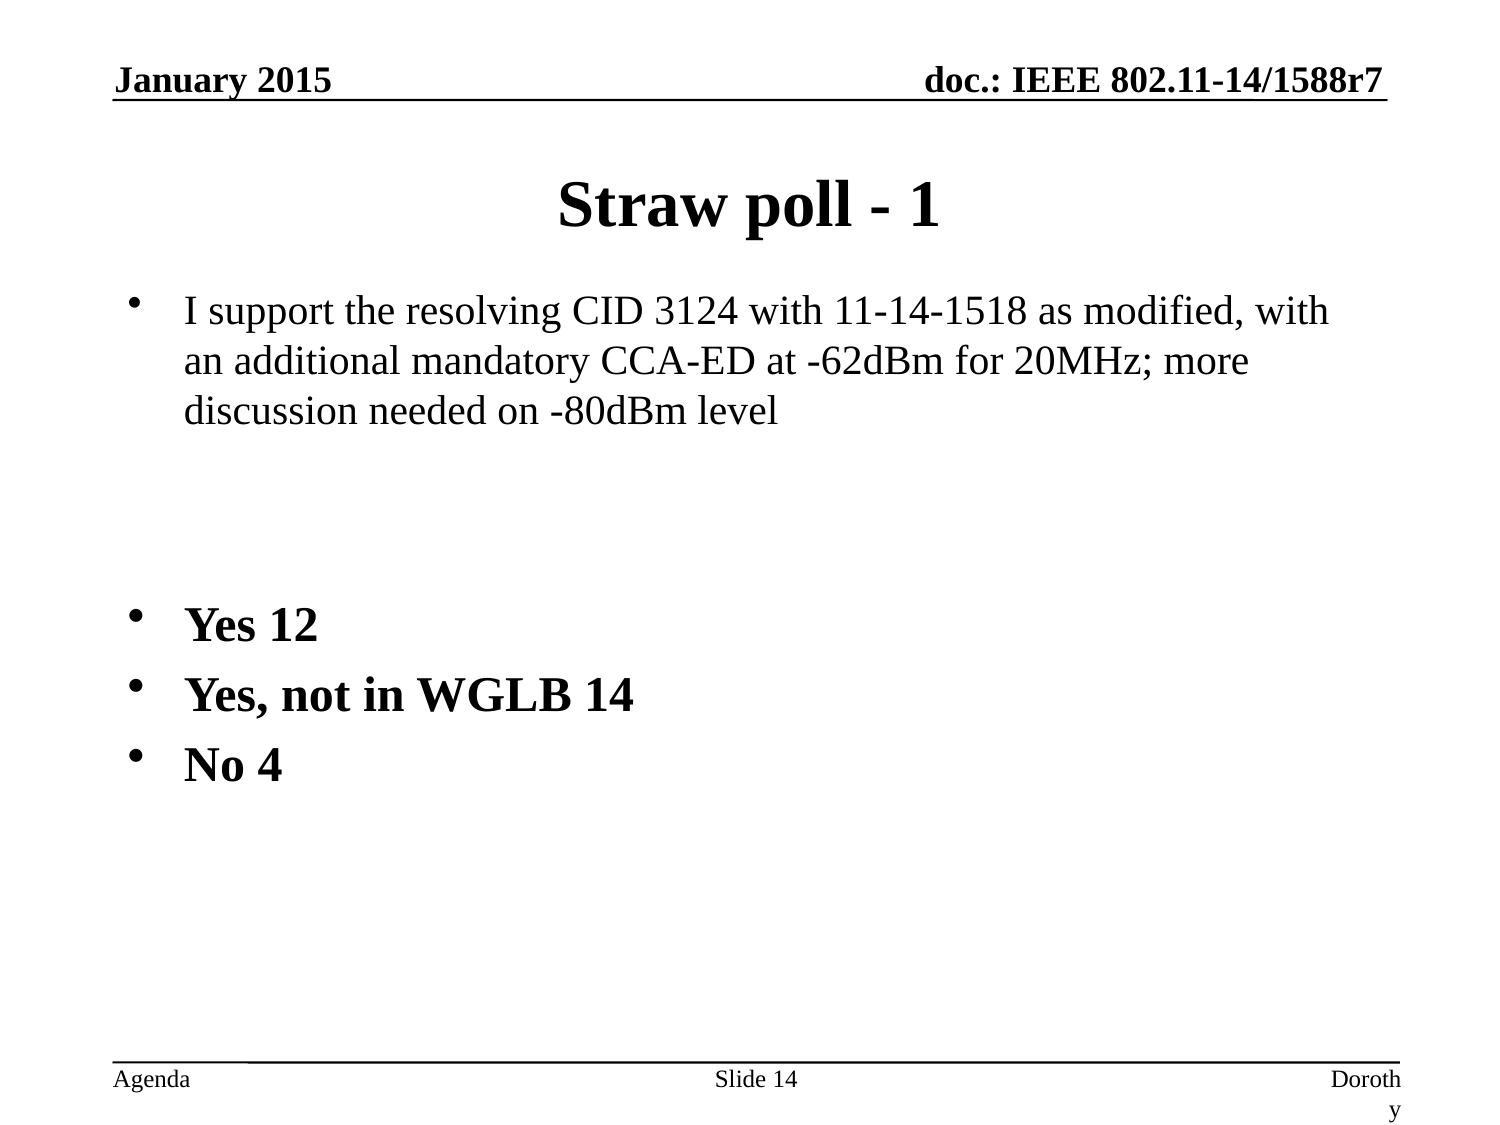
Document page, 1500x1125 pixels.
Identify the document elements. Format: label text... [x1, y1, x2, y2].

list I support the resolving CID 3124 with 11-14-1518 as modified, with an additional mandatory CCA-ED at -62dBm for 20MHz; more discussion needed on -80dBm level Yes 12 Yes, not in WGLB 14 No 4 [112, 275, 1388, 850]
footer Dorothy Stanley, Aruba Networks [1325, 1062, 1402, 1093]
slide_number Slide 14 [712, 1062, 800, 1093]
title Straw poll - 1 [112, 112, 1388, 275]
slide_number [114, 54, 425, 100]
